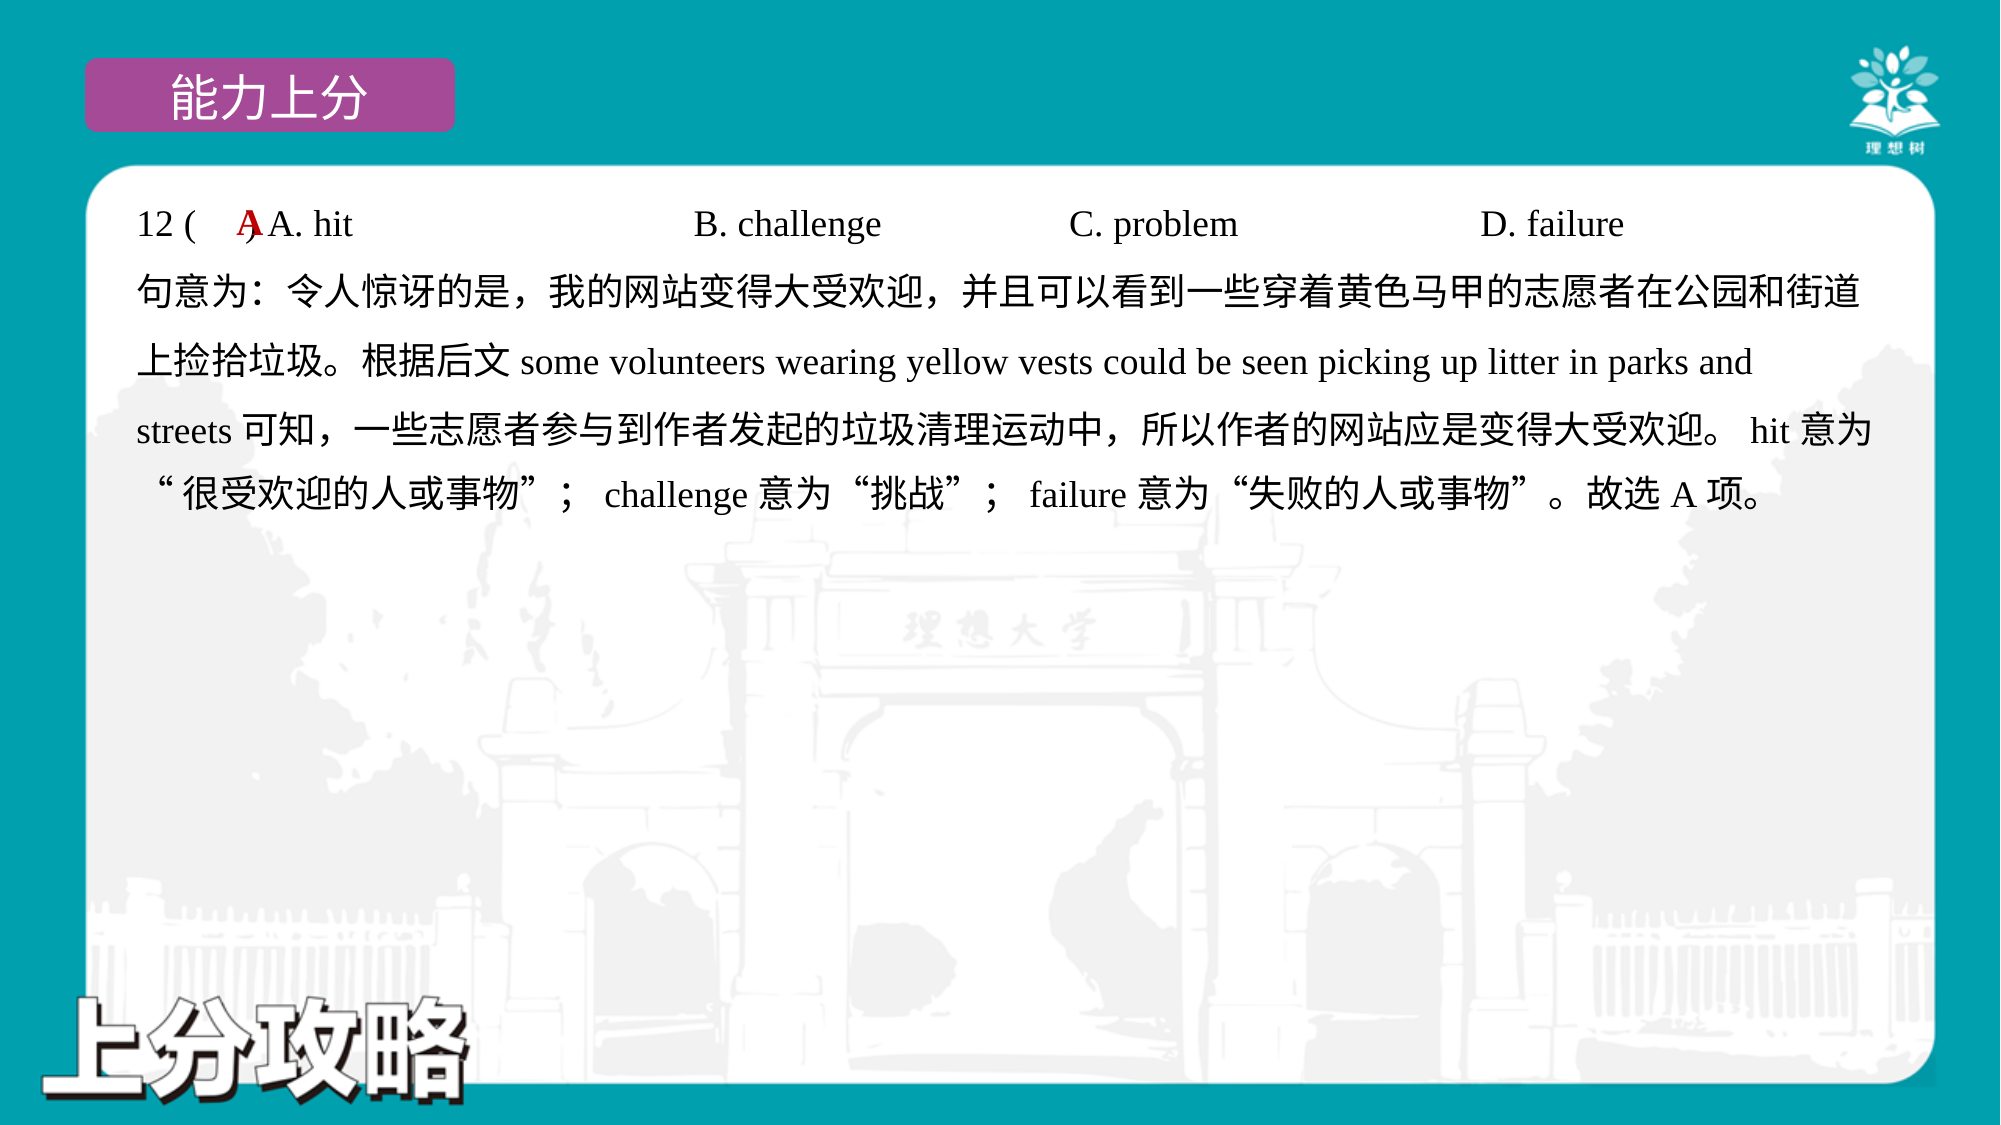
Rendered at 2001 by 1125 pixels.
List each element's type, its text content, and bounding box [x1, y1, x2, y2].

text_box 句意为：令人惊讶的是，我的网站变得大受欢迎，并且可以看到一些穿着黄色马甲的志愿者在公园和街道 上捡拾垃圾。根据后文some volunteers wearing yellow vests could be seen picking up litter in parks and streets可知，一些志愿者参与到作者发起的垃圾清理运动中，所以作者的网站应是变得大受欢迎。hit意为 “很受欢迎的人或事物”；challenge意为“挑战”；failure意为“失败的人或事物”。故选A项。 [136, 244, 1865, 509]
text_box 12 ( ) A. hit B. challenge C. problem D. failure [136, 176, 1865, 237]
text_box A [222, 176, 278, 236]
picture [0, 0, 2000, 1125]
